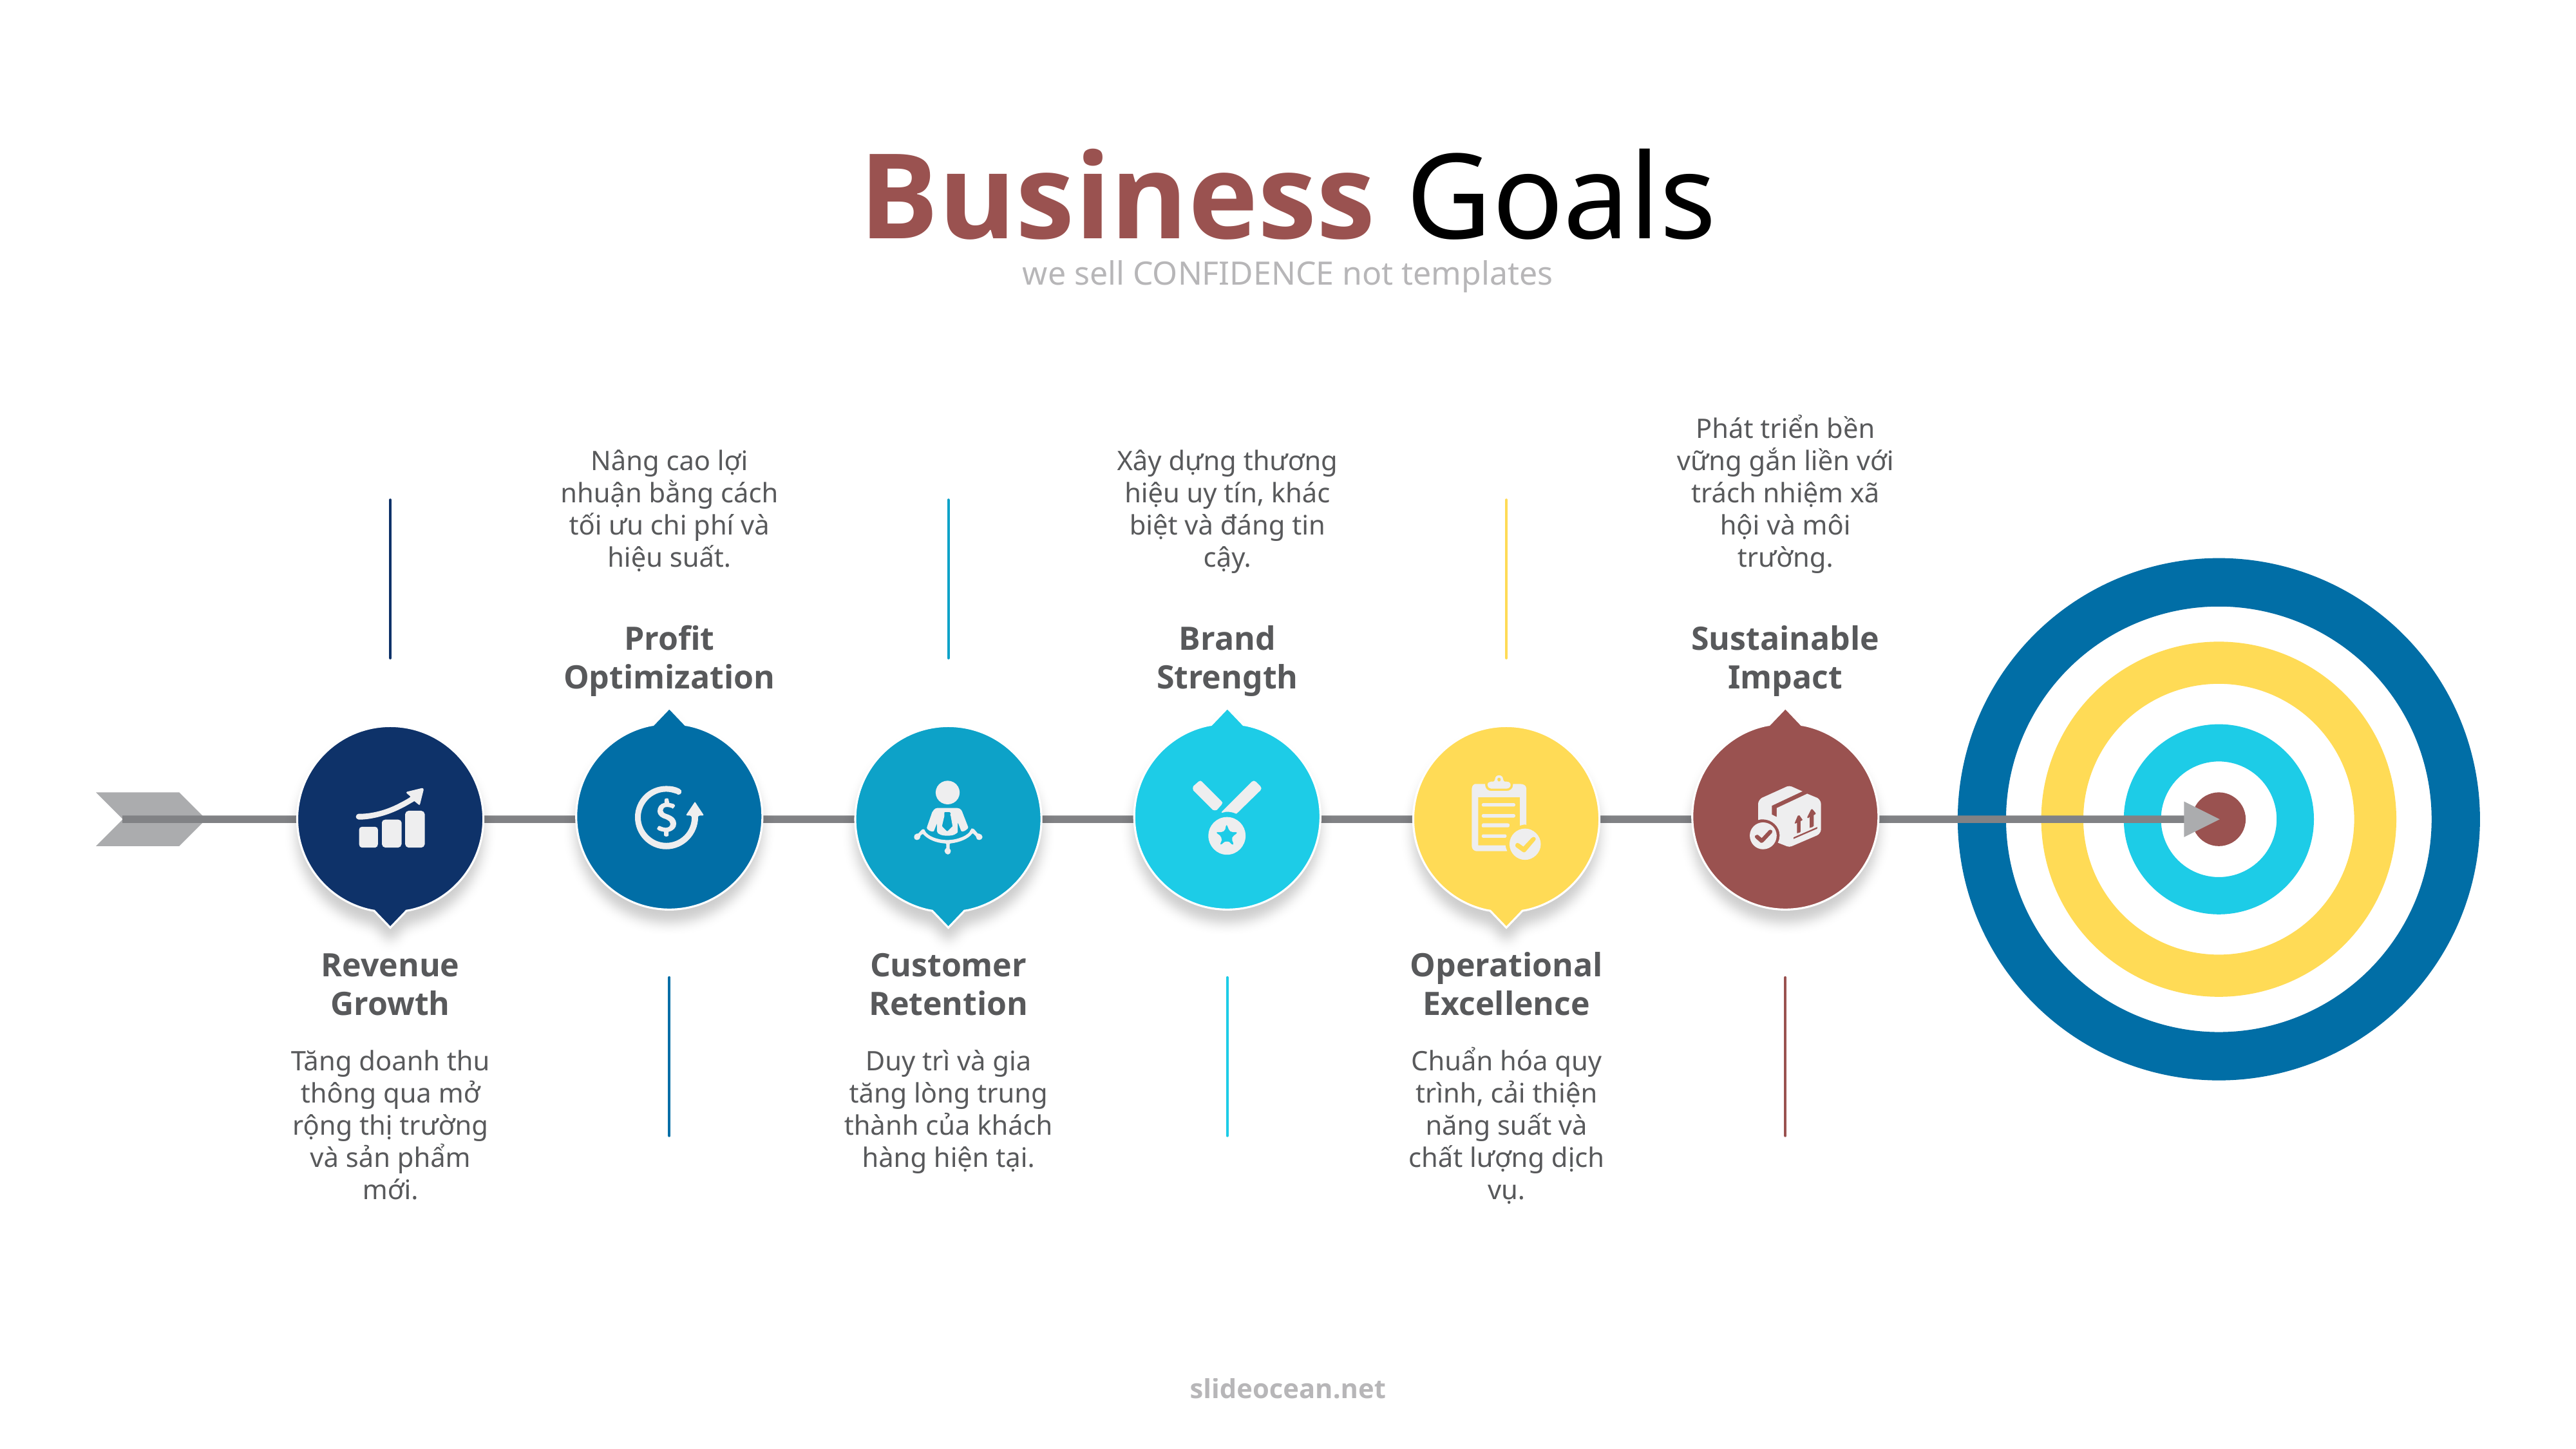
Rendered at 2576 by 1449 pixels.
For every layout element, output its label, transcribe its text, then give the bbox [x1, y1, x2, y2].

text_box [300, 724, 480, 791]
text_box [1755, 847, 1771, 849]
text_box Chuẩn hóa quy trình, cải thiện năng suất và chất lượng dịch vụ. [1386, 1039, 1627, 1210]
text_box slideocean.net [1180, 1367, 1396, 1409]
text_box Tăng doanh thu thông qua mở rộng thị trường và sản phẩm mới. [270, 1039, 511, 1210]
text_box [1696, 847, 1875, 911]
text_box [2215, 791, 2247, 848]
text_box [1138, 847, 1317, 911]
text_box [2126, 723, 2315, 916]
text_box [634, 785, 705, 850]
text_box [355, 787, 426, 848]
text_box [1192, 780, 1262, 855]
text_box [1472, 847, 1508, 851]
text_box Duy trì và gia tăng lòng trung thành của khách hàng hiện tại. [828, 1039, 1069, 1177]
text_box [1958, 557, 2481, 1082]
text_box [1416, 847, 1596, 929]
text_box Customer Retention [828, 940, 1069, 1027]
text_box [1487, 775, 1511, 789]
text_box Business Goals [849, 116, 1727, 267]
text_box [95, 791, 355, 847]
text_box Nâng cao lợi nhuận bằng cách tối ưu chi phí và hiệu suất. [549, 439, 790, 578]
text_box Operational Excellence [1365, 940, 1648, 1027]
text_box [1416, 724, 1596, 791]
text_box [1510, 847, 1541, 860]
text_box [580, 847, 759, 911]
text_box [1776, 786, 1803, 791]
text_box Sustainable Impact [1665, 612, 1906, 700]
text_box [1472, 784, 1527, 791]
text_box [858, 847, 1039, 929]
text_box [2042, 640, 2398, 998]
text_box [983, 791, 1192, 847]
text_box Profit Optimization [549, 612, 790, 700]
text_box [1136, 706, 1318, 791]
text_box [858, 724, 1039, 791]
text_box [300, 847, 480, 929]
text_box Xây dựng thương hiệu uy tín, khác biệt và đáng tin cậy. [1106, 439, 1348, 578]
text_box Phát triển bền vững gắn liền với trách nhiệm xã hội và môi trường. [1665, 406, 1906, 578]
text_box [1262, 791, 2221, 847]
text_box Brand Strength [1134, 612, 1321, 700]
text_box [578, 706, 761, 791]
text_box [705, 791, 913, 847]
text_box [426, 791, 634, 847]
text_box Revenue Growth [270, 940, 511, 1027]
text_box [1694, 706, 1877, 791]
text_box we sell CONFIDENCE not templates [1013, 267, 1563, 296]
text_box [913, 780, 983, 855]
